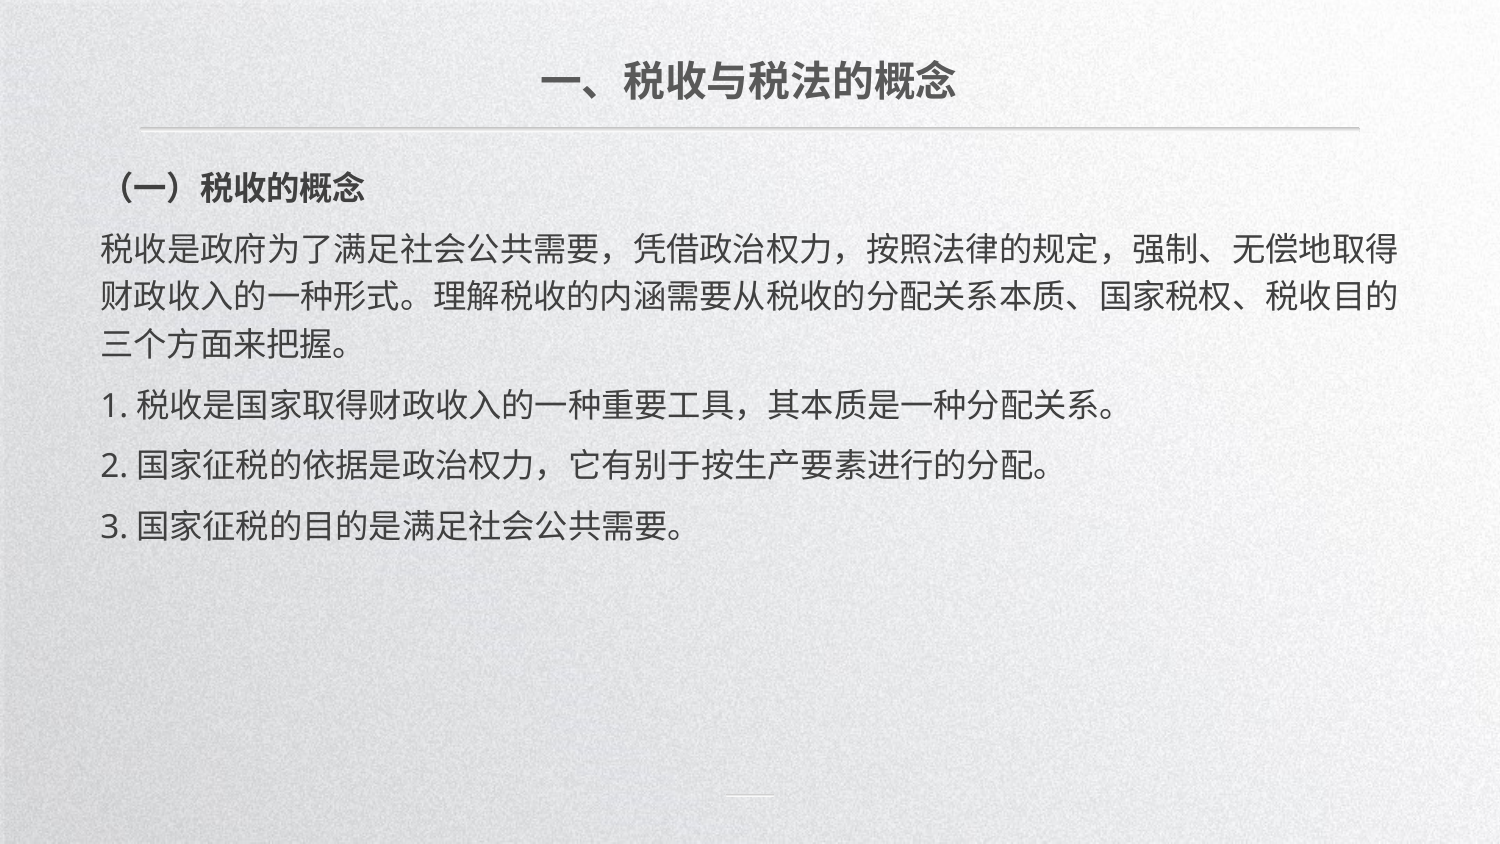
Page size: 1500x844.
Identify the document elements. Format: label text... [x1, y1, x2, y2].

text_box （一）税收的概念 税收是政府为了满足社会公共需要，凭借政治权力，按照法律的规定，强制、无偿地取得财政收入的一种形式。理解税收的内涵需要从税收的分配关系本质、国家税权、税收目的三个方面来把握。 1.税收是国家取得财政收入的一种重要工具，其本质是一种分配关系。 2.国家征税的依据是政治权力，它有别于按生产要素进行的分配。 3.国家征税的目的是满足社会公共需要。 [100, 159, 1400, 545]
text_box 一、税收与税法的概念 [459, 49, 1038, 111]
picture [0, 0, 1500, 844]
